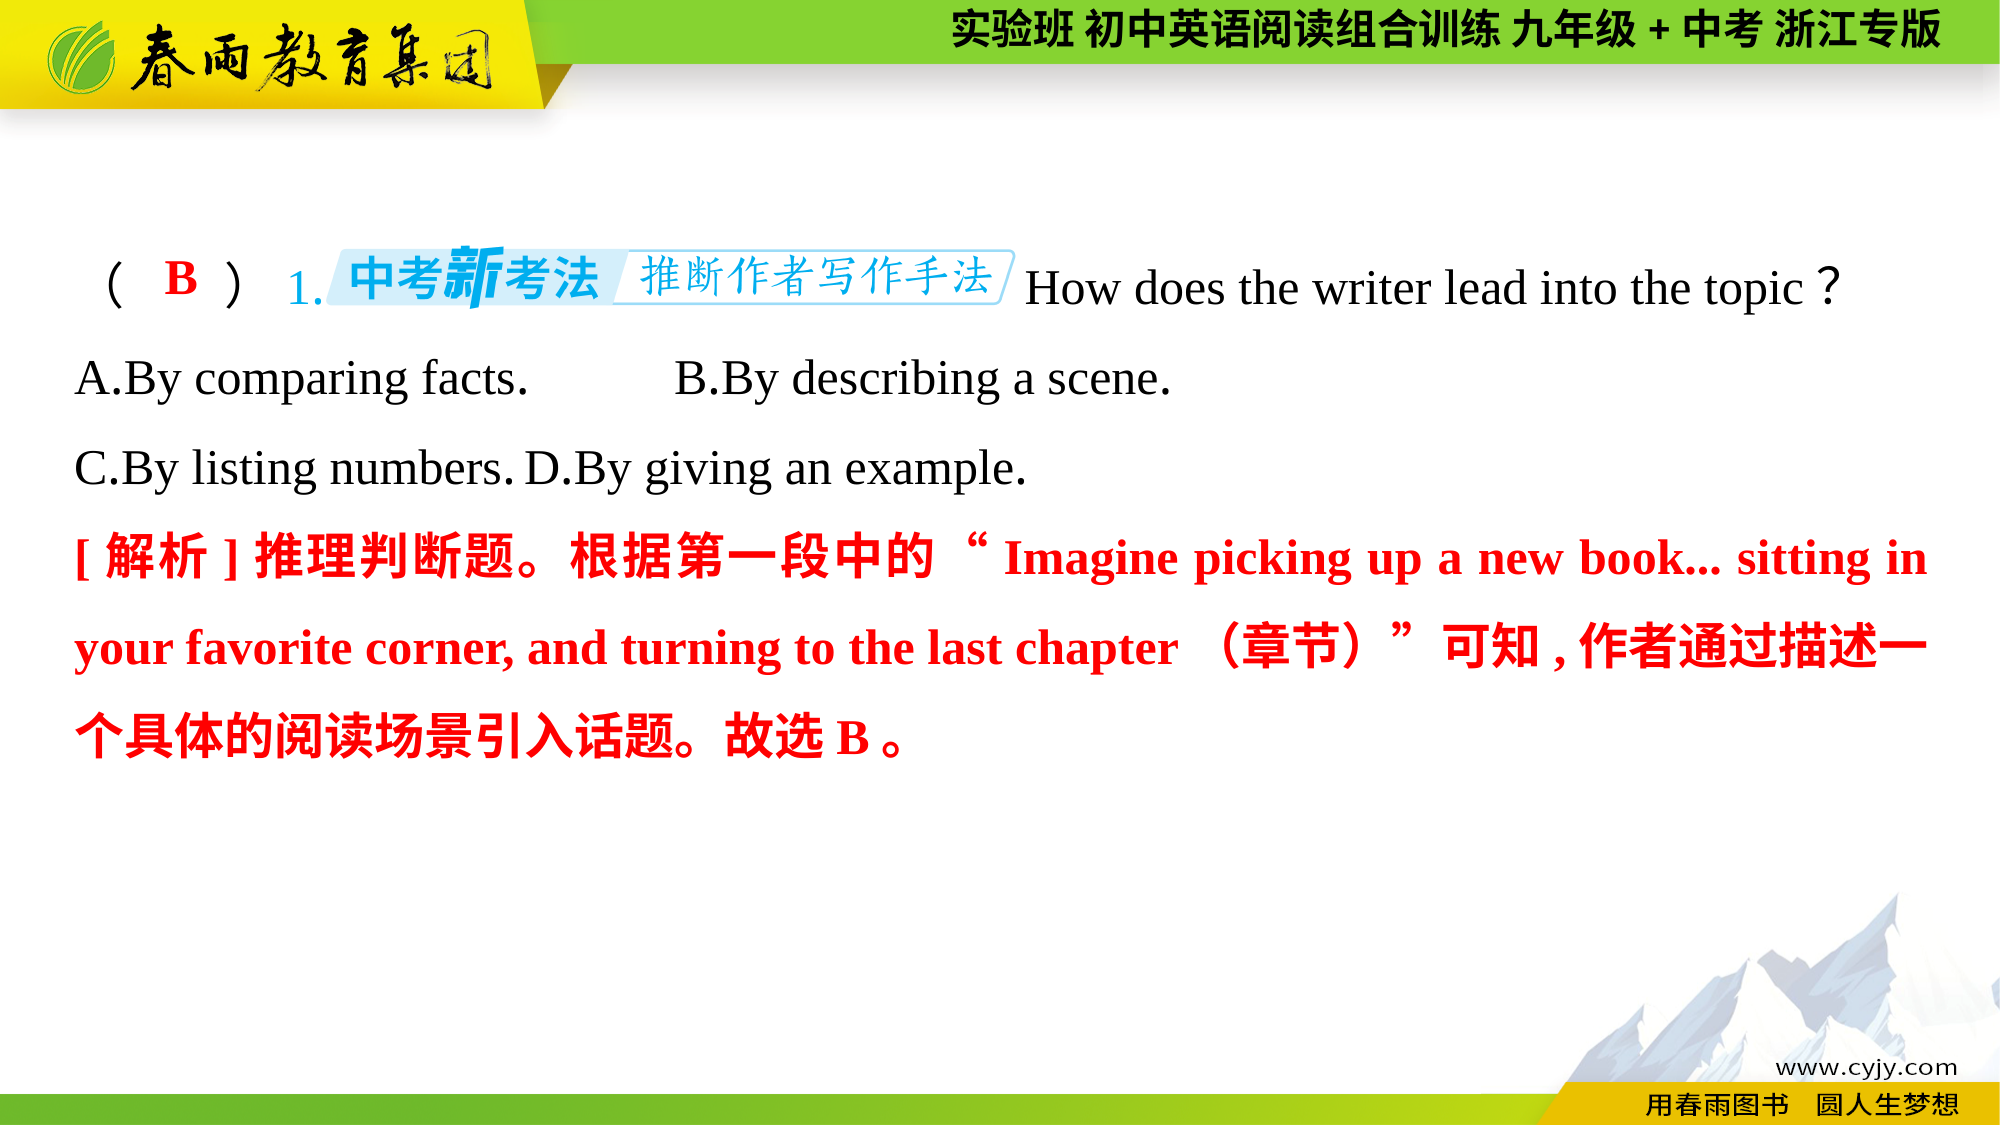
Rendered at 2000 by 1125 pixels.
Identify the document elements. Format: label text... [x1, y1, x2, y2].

picture [0, 0, 2000, 1125]
text_box [解析]推理判断题。根据第一段中的“Imagine picking up a new book... sitting in your favorite corner, and turning to the last chapter（章节）”可知,作者通过描述一个具体的阅读场景引入话题。故选B。 [59, 486, 1944, 772]
list （ ）1. How does the writer lead into the topic？ A.By comparing facts. B.By describing a scene. C.By listing numbers. D.By giving an example. [59, 216, 1944, 486]
text_box B [149, 237, 213, 313]
